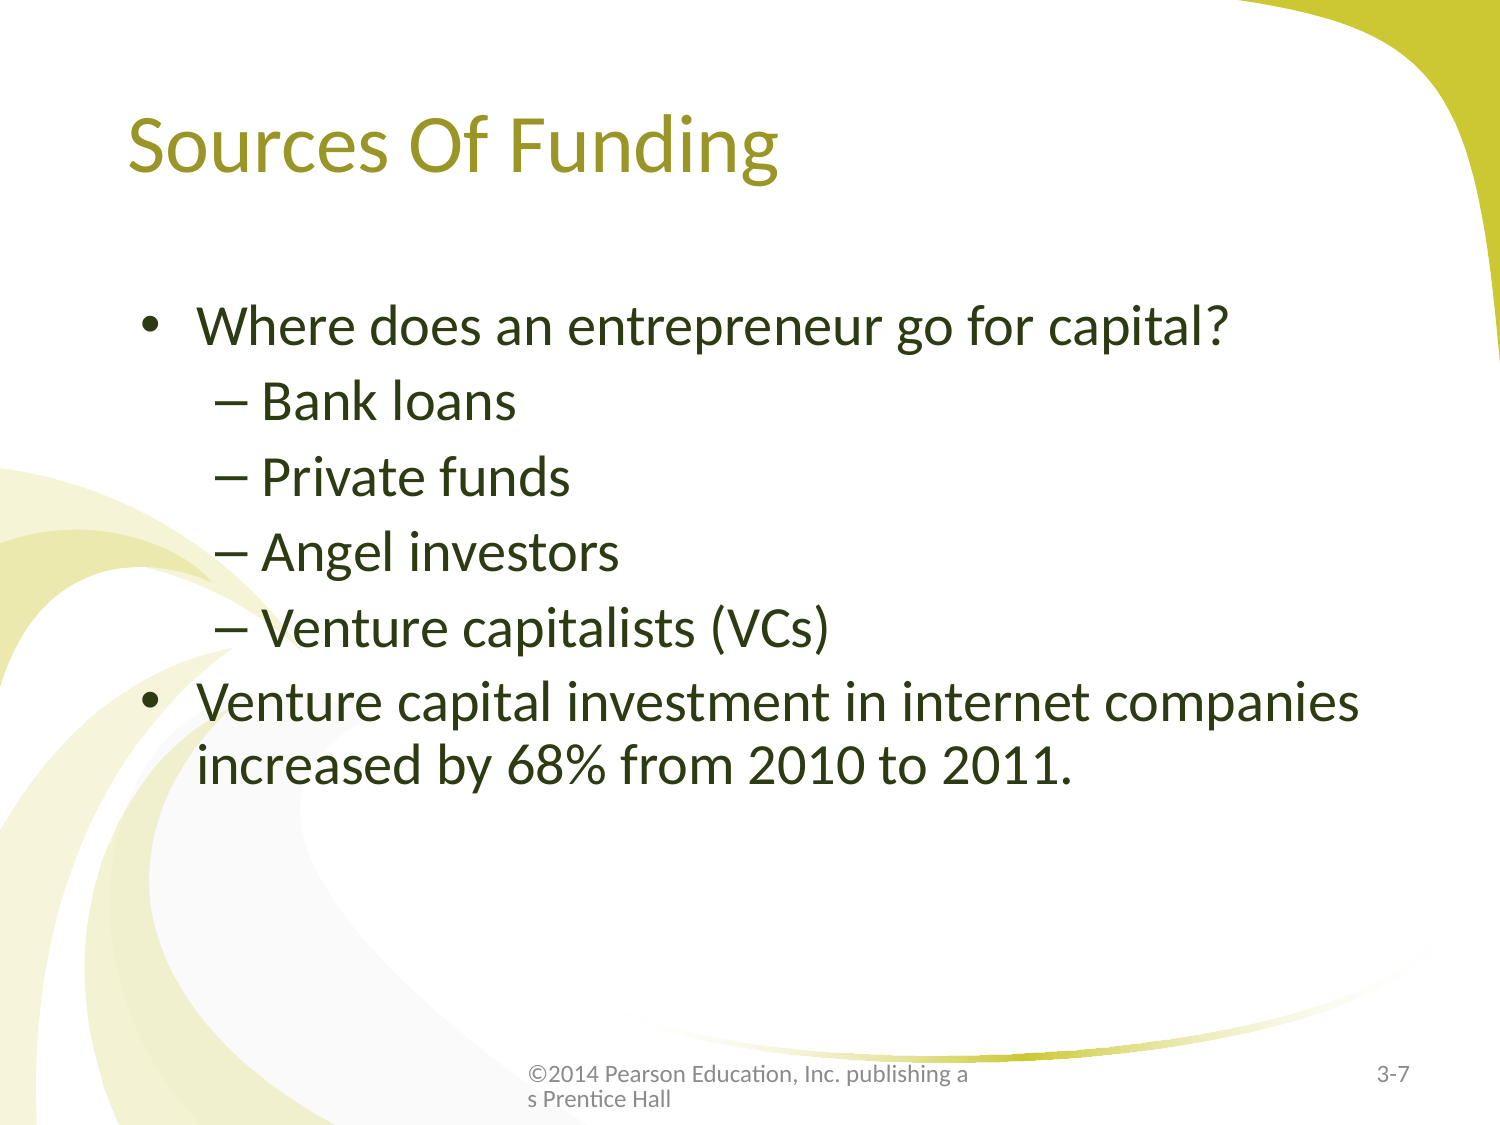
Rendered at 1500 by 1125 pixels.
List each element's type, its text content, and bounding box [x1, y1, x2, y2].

list Where does an entrepreneur go for capital? Bank loans Private funds Angel investors Venture capitalists (VCs) Venture capital investment in internet companies increased by 68% from 2010 to 2011. [125, 287, 1425, 1005]
footer ©2014 Pearson Education, Inc. publishing as Prentice Hall [512, 1042, 988, 1103]
title Sources Of Funding [112, 45, 1425, 233]
slide_number 3-7 [1074, 1042, 1425, 1103]
